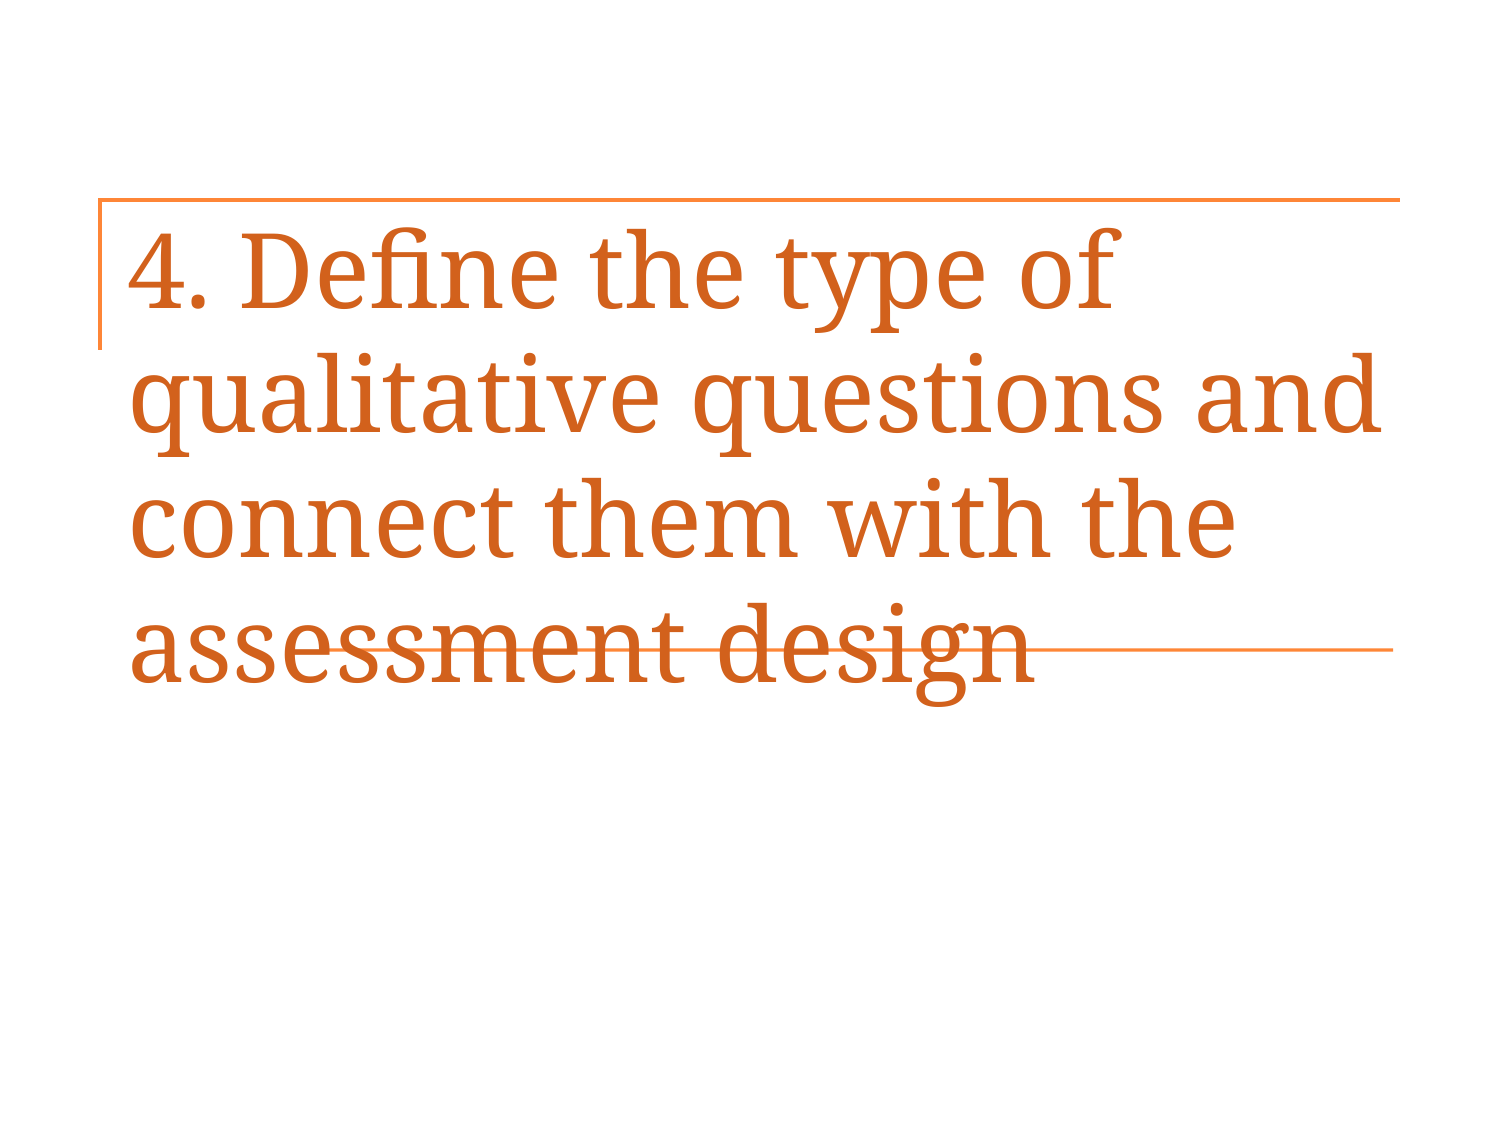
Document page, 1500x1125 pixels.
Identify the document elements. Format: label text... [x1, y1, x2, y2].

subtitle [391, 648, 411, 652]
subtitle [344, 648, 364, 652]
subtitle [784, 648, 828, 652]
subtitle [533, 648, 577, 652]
title 4. Define the type of qualitative questions and connect them with the assessment design [112, 196, 1424, 646]
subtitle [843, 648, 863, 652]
